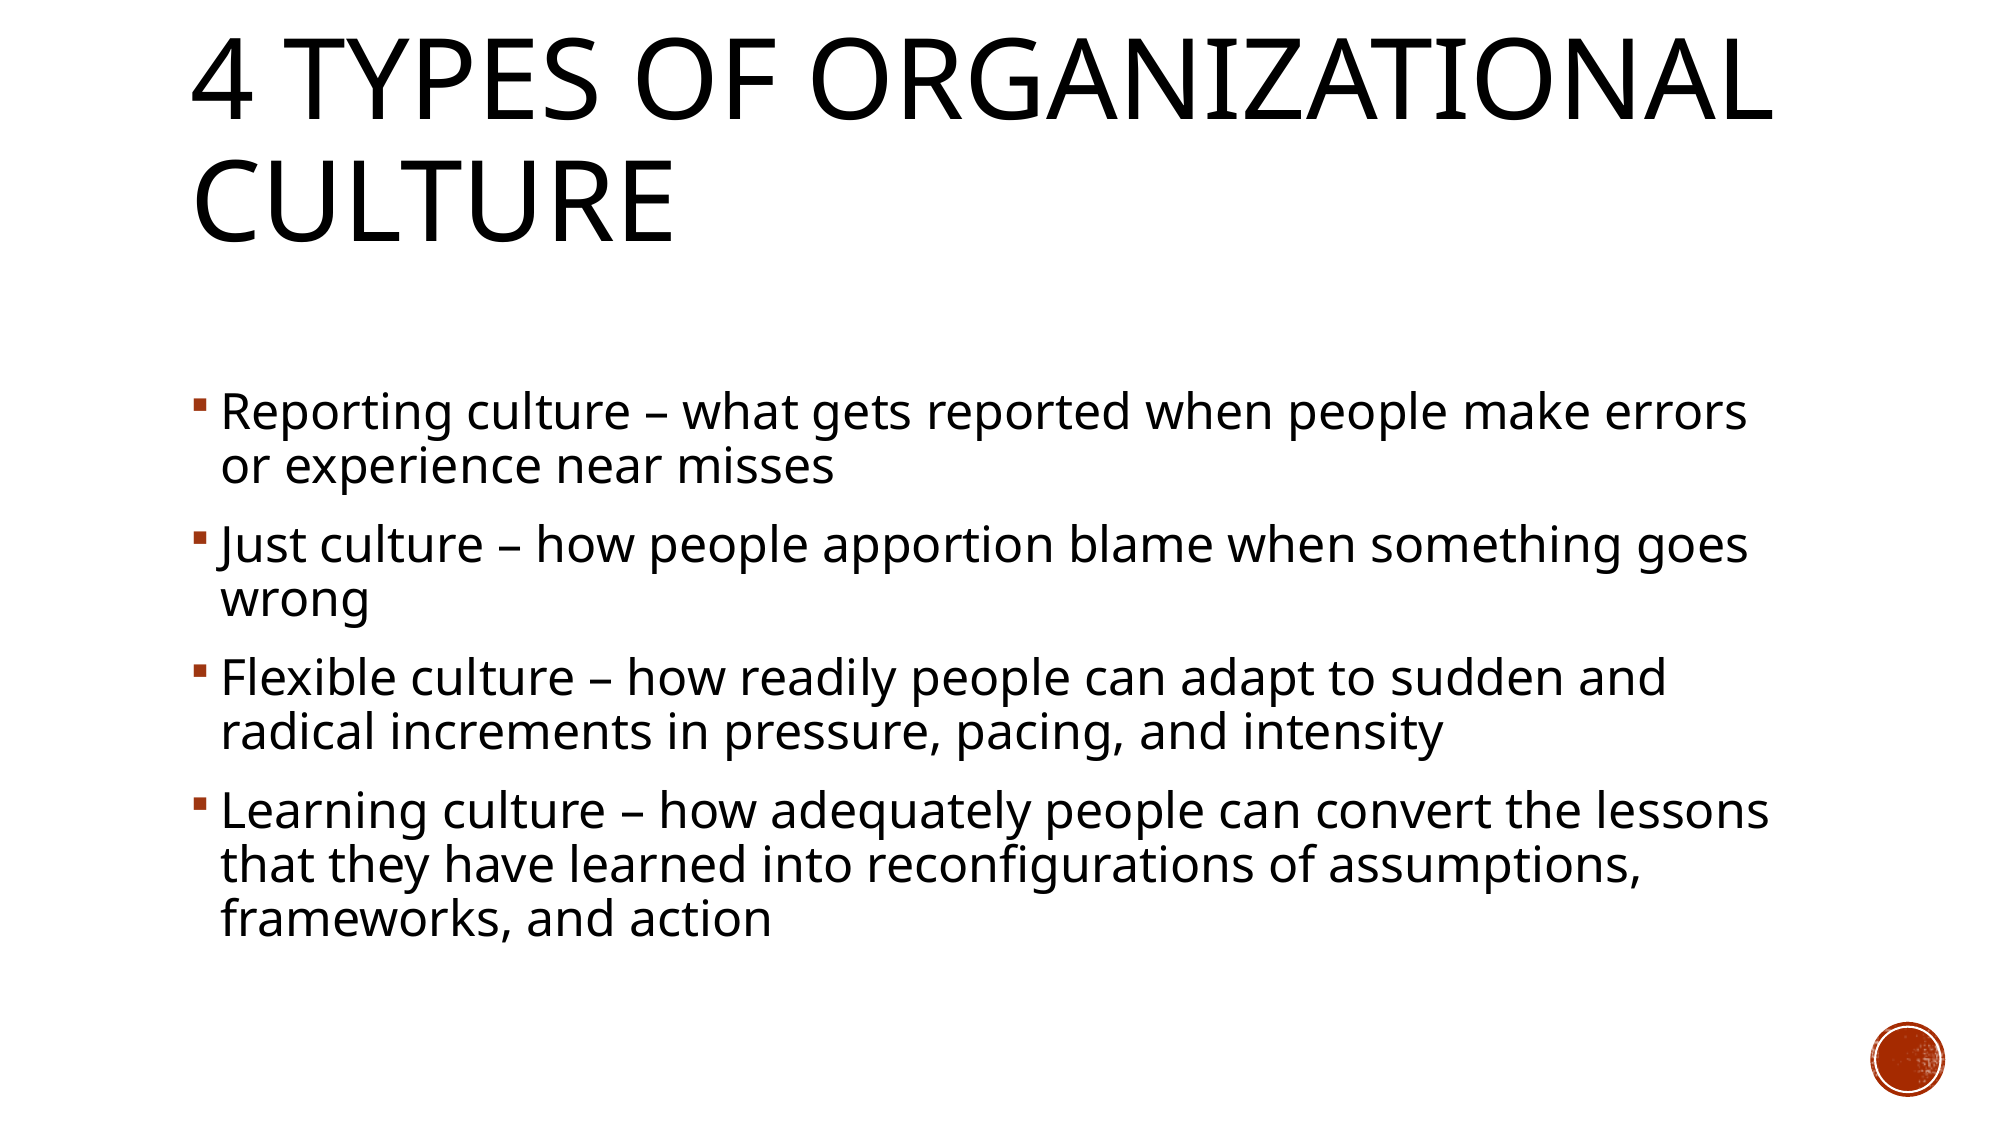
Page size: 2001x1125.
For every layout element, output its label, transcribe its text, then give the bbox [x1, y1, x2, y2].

list Reporting culture – what gets reported when people make errors or experience near misses Just culture – how people apportion blame when something goes wrong Flexible culture – how readily people can adapt to sudden and radical increments in pressure, pacing, and intensity Learning culture – how adequately people can convert the lessons that they have learned into reconfigurations of assumptions, frameworks, and action [175, 378, 1826, 1125]
title 4 Types of Organizational Culture [175, 79, 1826, 344]
